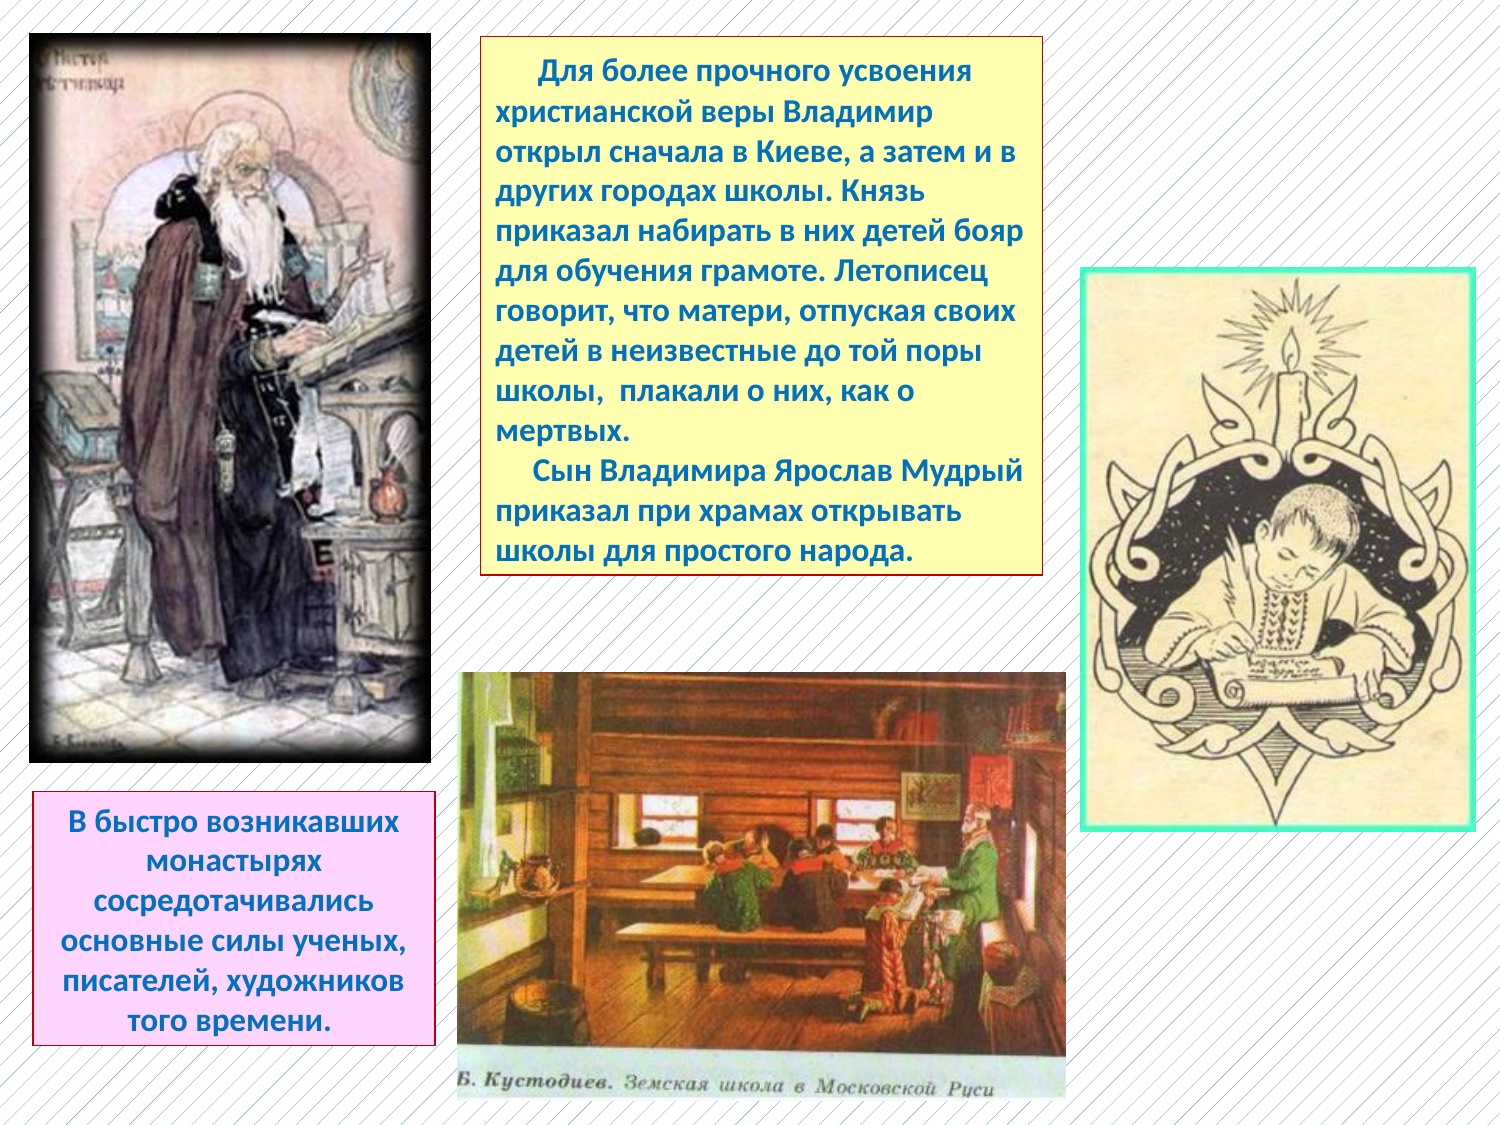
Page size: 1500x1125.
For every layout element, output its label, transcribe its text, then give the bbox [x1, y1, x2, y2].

picture [456, 671, 1067, 1102]
picture [29, 33, 432, 763]
text_box В быстро возникавших монастырях сосредотачивались основные силы ученых, писателей, художников того времени. [33, 791, 435, 1046]
picture [1080, 266, 1476, 832]
text_box Для более прочного усвоения христианской веры Владимир открыл сначала в Киеве, а затем и в других городах школы. Князь приказал набирать в них детей бояр для обучения грамоте. Летописец говорит, что матери, отпуская своих детей в неизвестные до той поры школы, плакали о них, как о мертвых. Сын Владимира Ярослав Мудрый приказал при храмах открывать школы для простого народа. [480, 36, 1043, 576]
